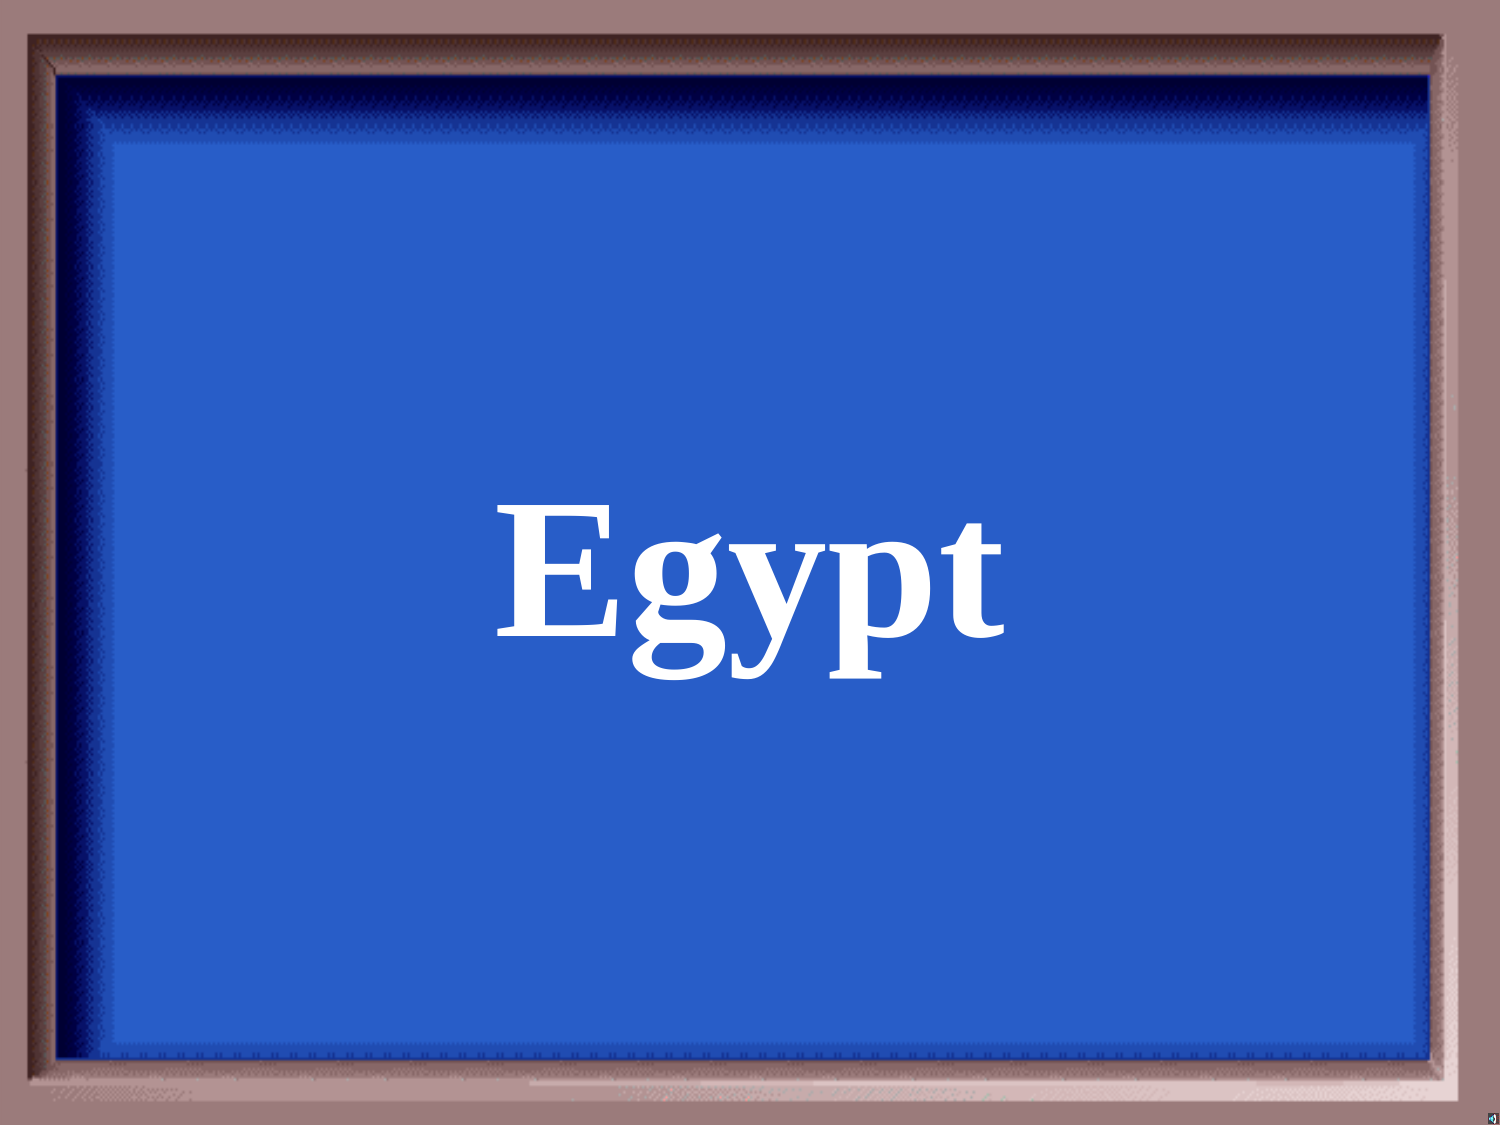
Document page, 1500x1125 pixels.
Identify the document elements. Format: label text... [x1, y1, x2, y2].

title Egypt [112, 462, 1388, 650]
picture [0, 0, 1500, 1125]
